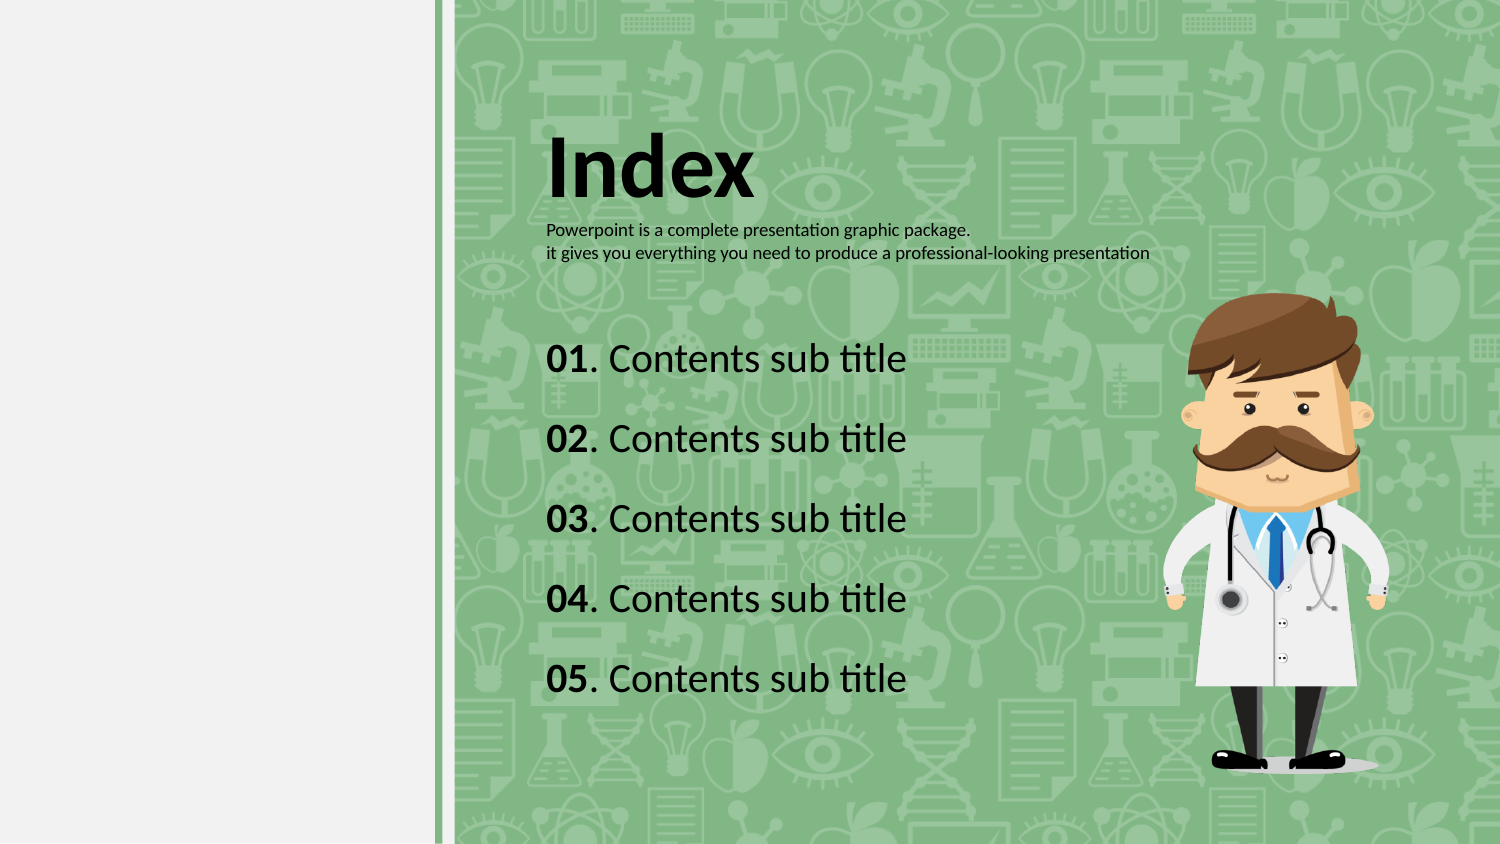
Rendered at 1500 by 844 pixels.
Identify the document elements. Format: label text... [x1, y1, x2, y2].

list 05. Contents sub title [546, 660, 1306, 724]
list 02. Contents sub title [546, 420, 1306, 484]
list 03. Contents sub title [546, 500, 1306, 564]
list 04. Contents sub title [546, 580, 1306, 644]
list 01. Contents sub title [546, 340, 1306, 404]
picture [454, 0, 1500, 844]
text_box Powerpoint is a complete presentation graphic package. it gives you everything you need to produce a professional-looking presentation [546, 218, 1188, 264]
list Index [546, 127, 1306, 211]
